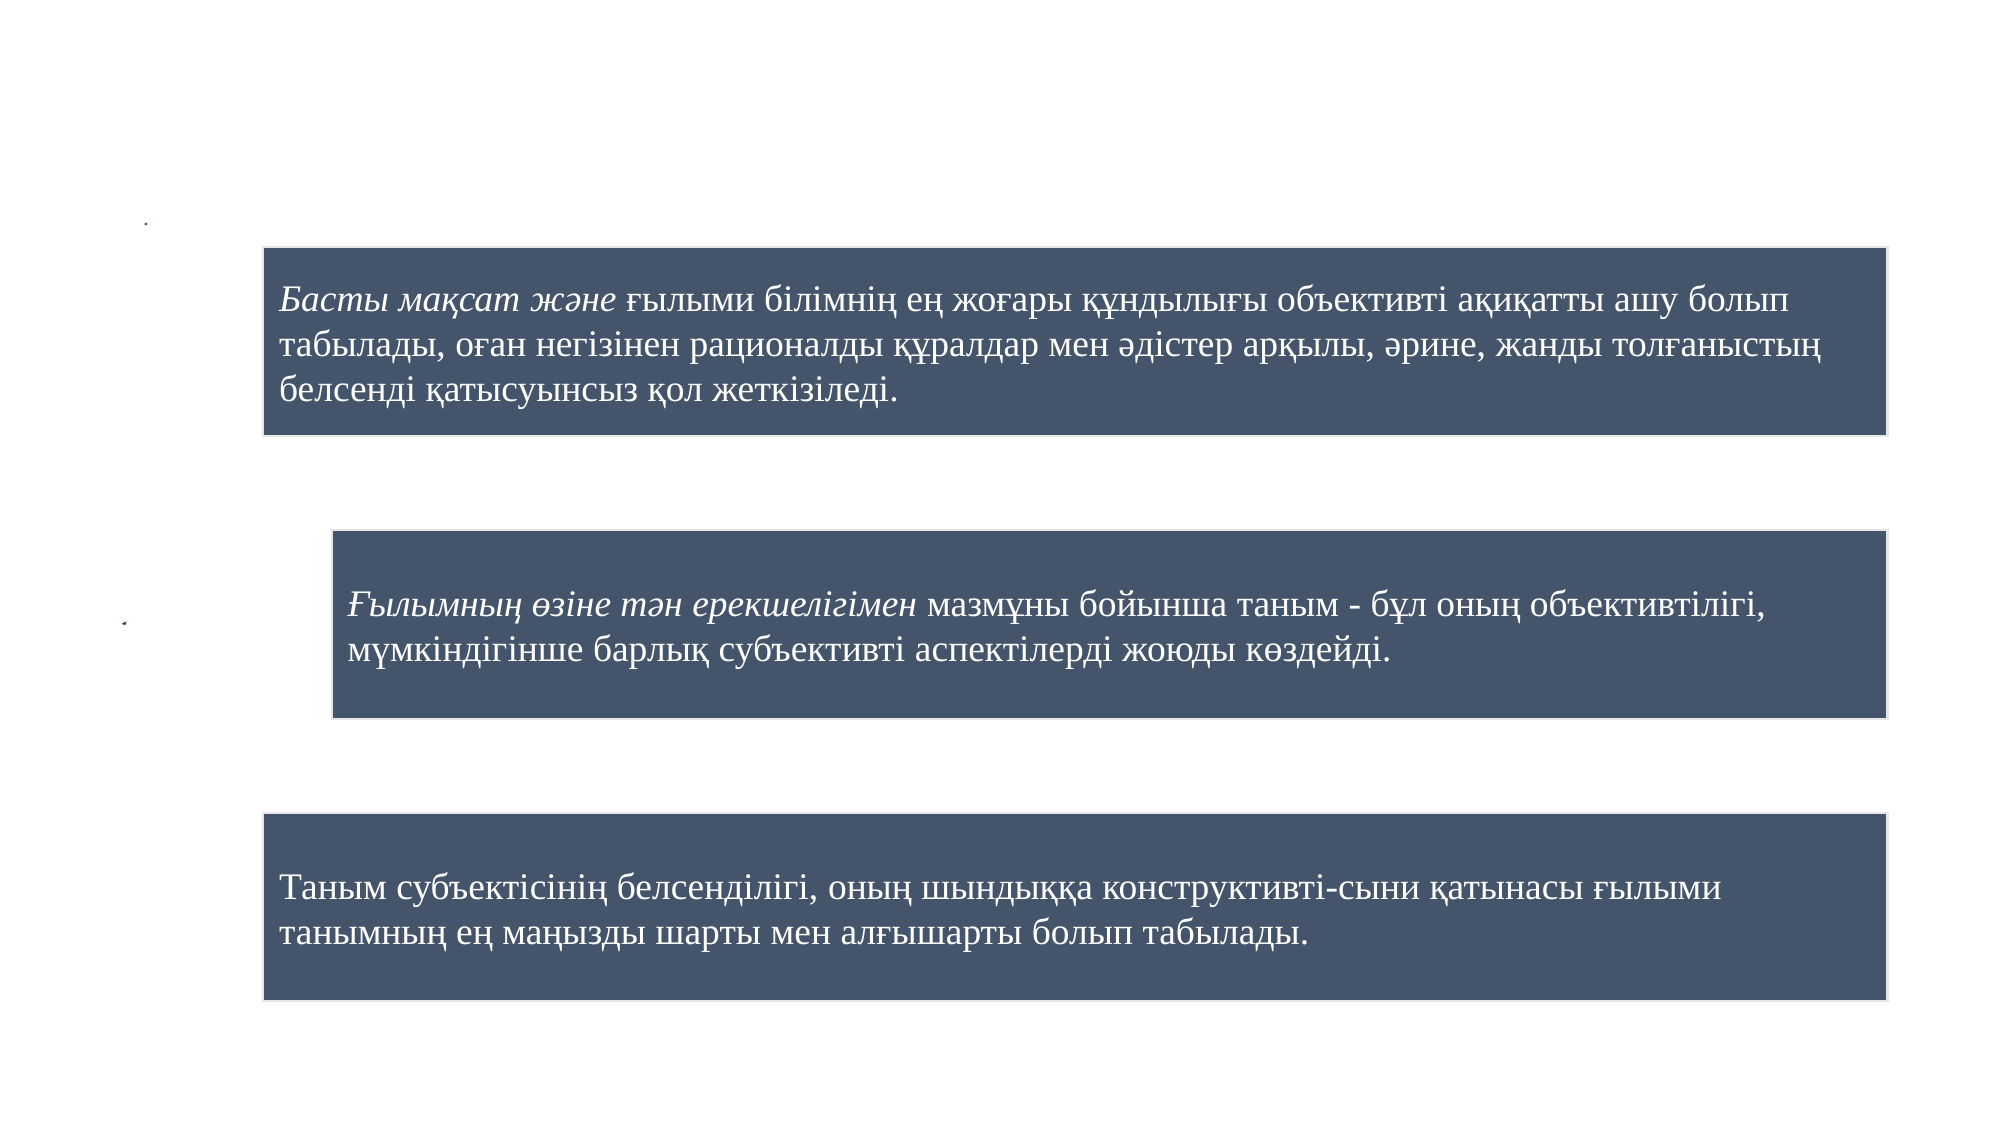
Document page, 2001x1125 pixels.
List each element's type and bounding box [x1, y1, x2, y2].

list [119, 70, 1888, 1014]
